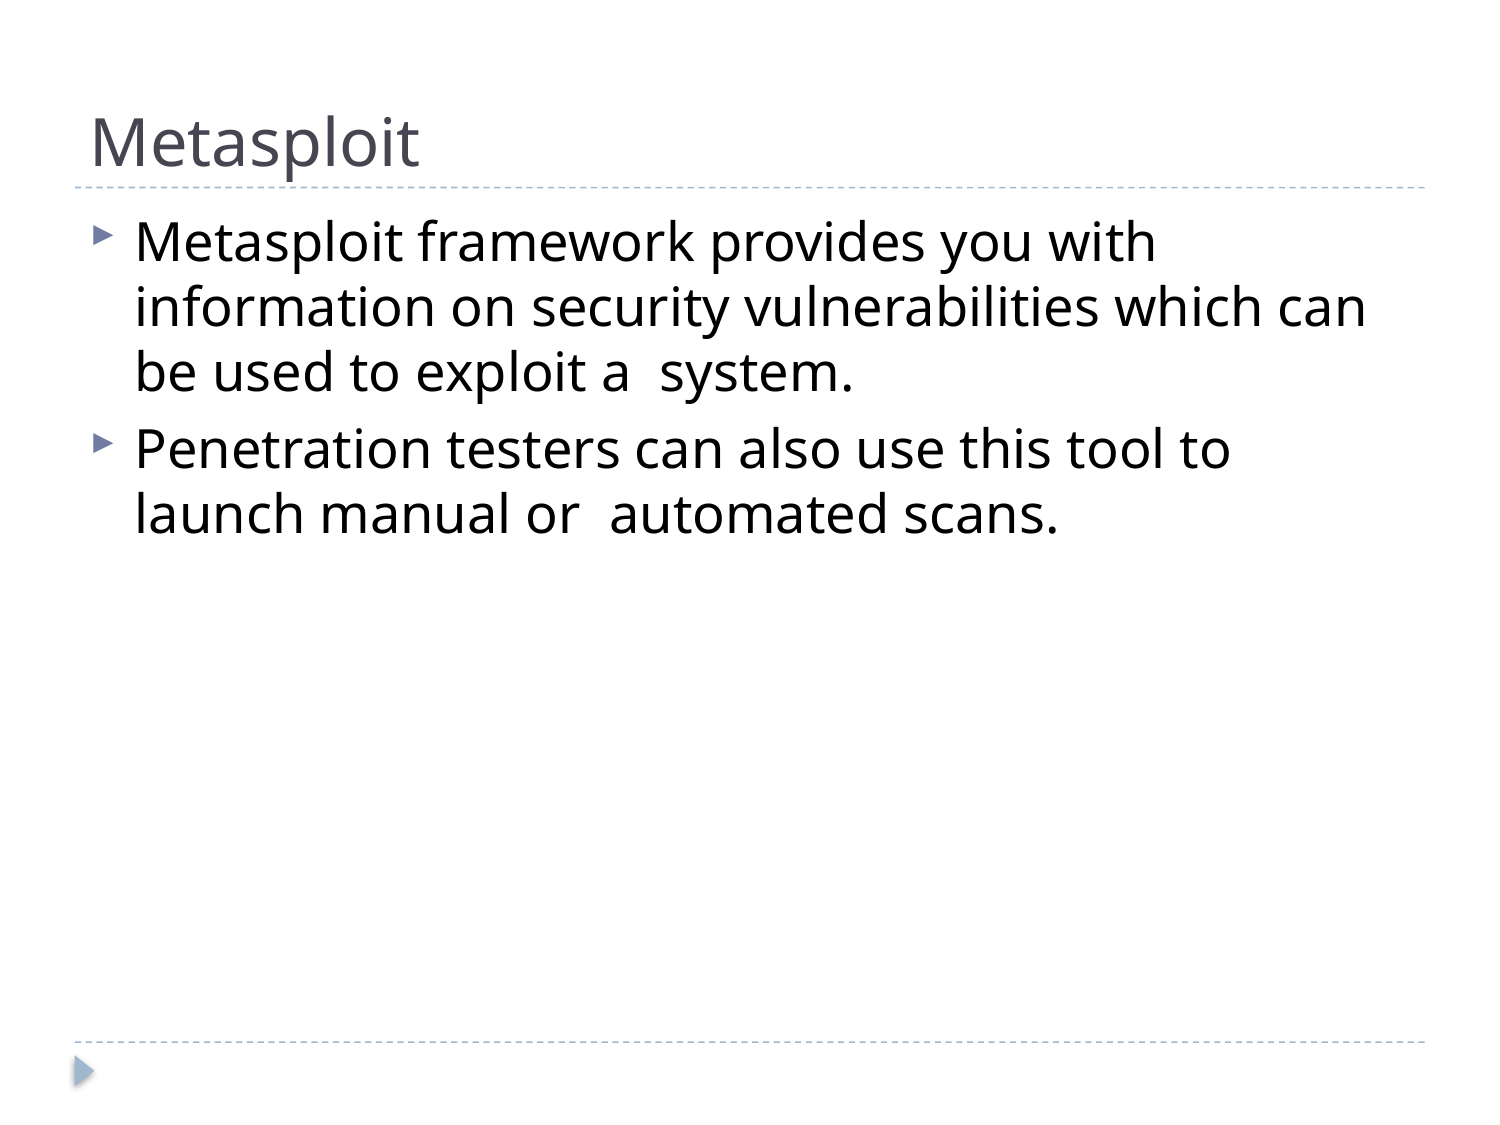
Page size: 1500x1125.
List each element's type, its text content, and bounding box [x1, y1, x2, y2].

title Metasploit [75, 24, 1425, 188]
list Metasploit framework provides you with information on security vulnerabilities which can be used to exploit a system. Penetration testers can also use this tool to launch manual or automated scans. [75, 200, 1425, 1010]
